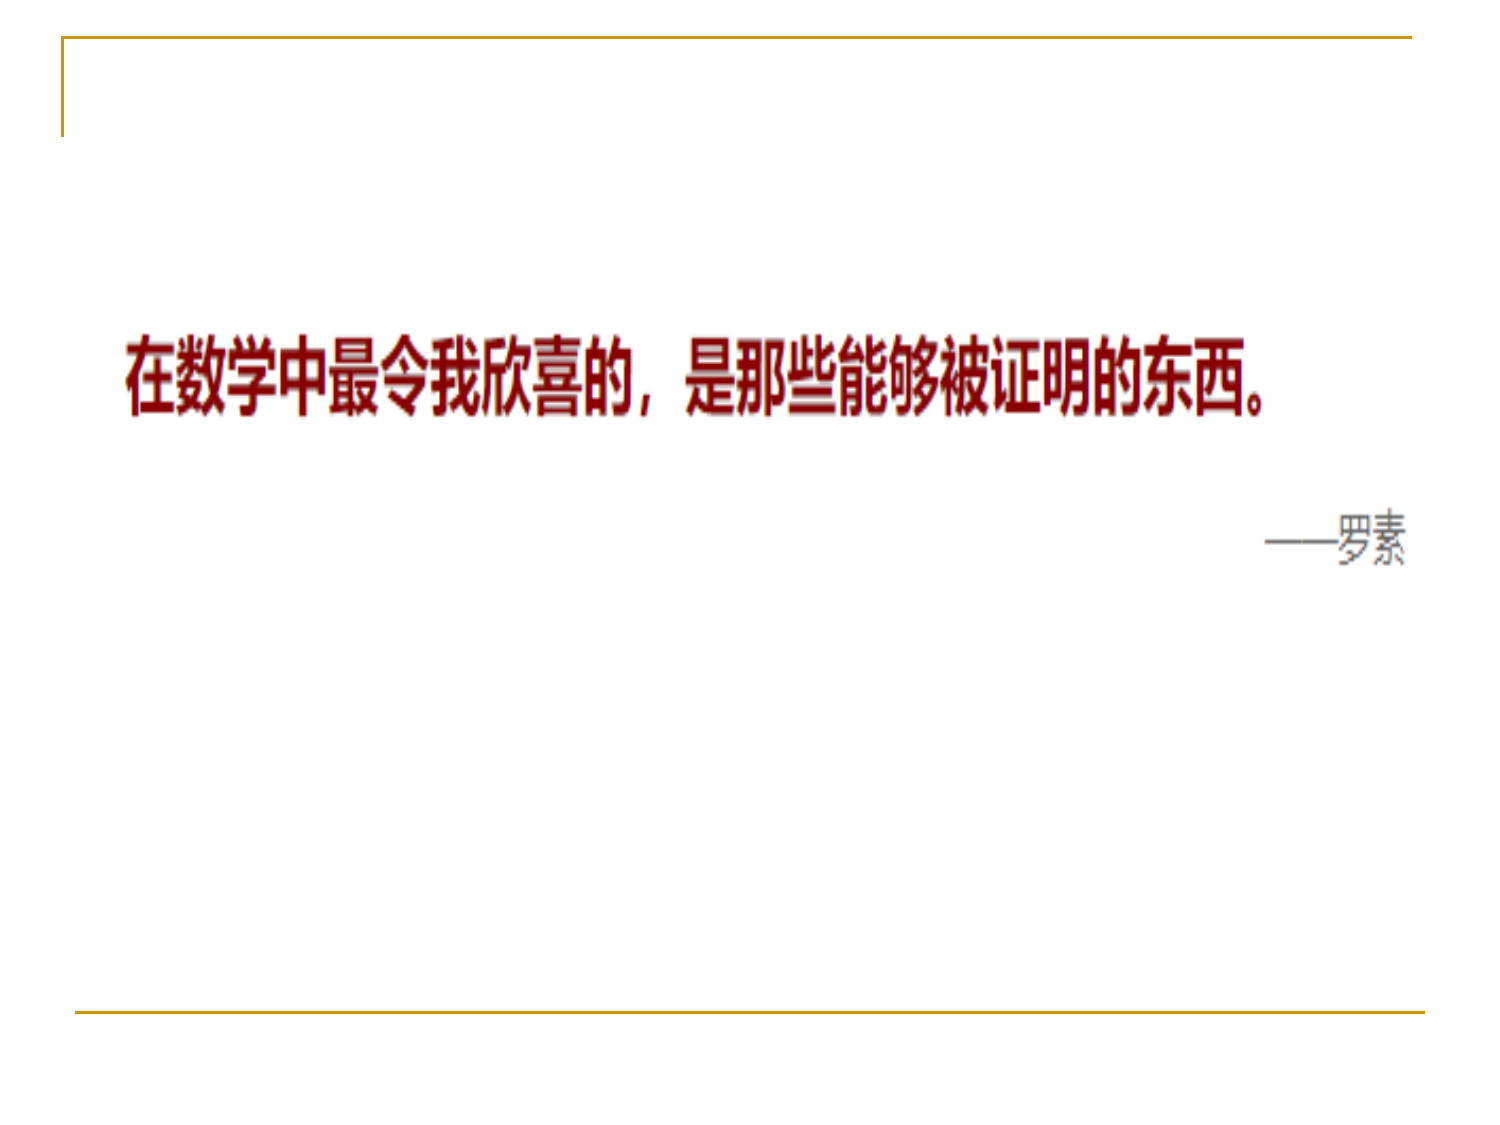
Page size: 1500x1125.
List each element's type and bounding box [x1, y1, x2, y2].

picture [88, 219, 1486, 612]
